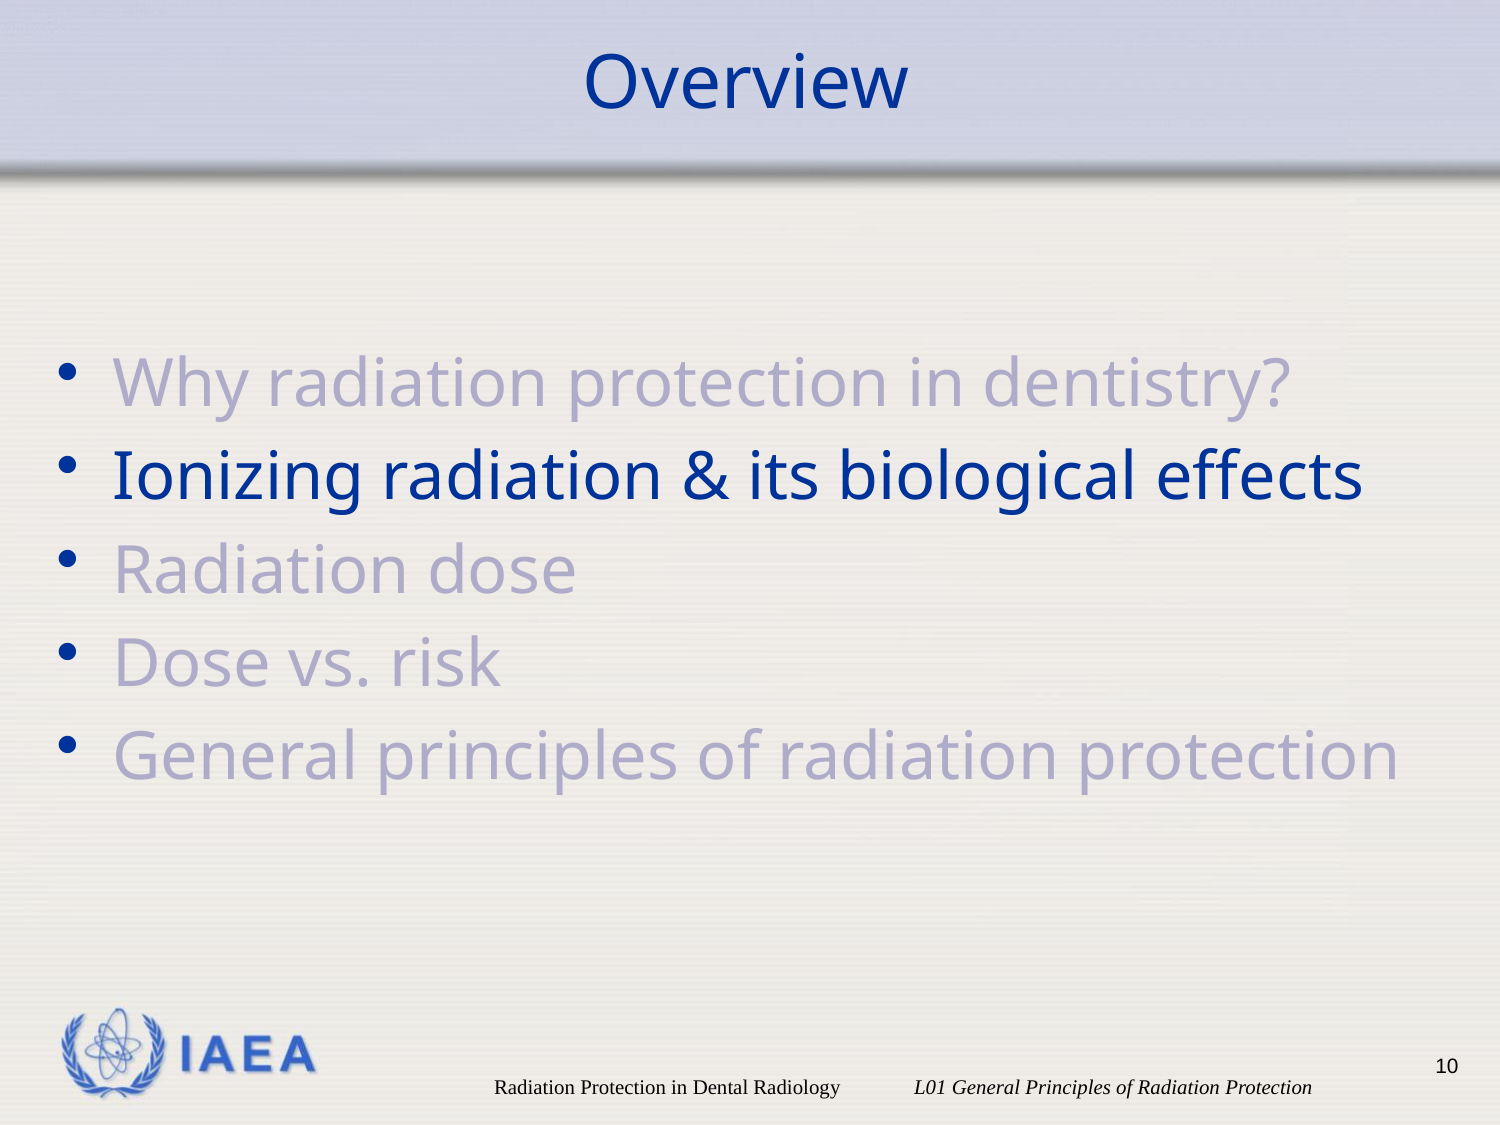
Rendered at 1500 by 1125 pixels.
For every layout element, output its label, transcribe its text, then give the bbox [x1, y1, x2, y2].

text_box Radiation Protection in Dental Radiology L01 General Principles of Radiation Protection [454, 1065, 1353, 1106]
list Why radiation protection in dentistry? Ionizing radiation & its biological effects Radiation dose Dose vs. risk General principles of radiation protection [41, 331, 1448, 882]
slide_number 10 [1389, 1044, 1474, 1093]
picture [0, 0, 1500, 1125]
title Overview [46, 15, 1447, 142]
